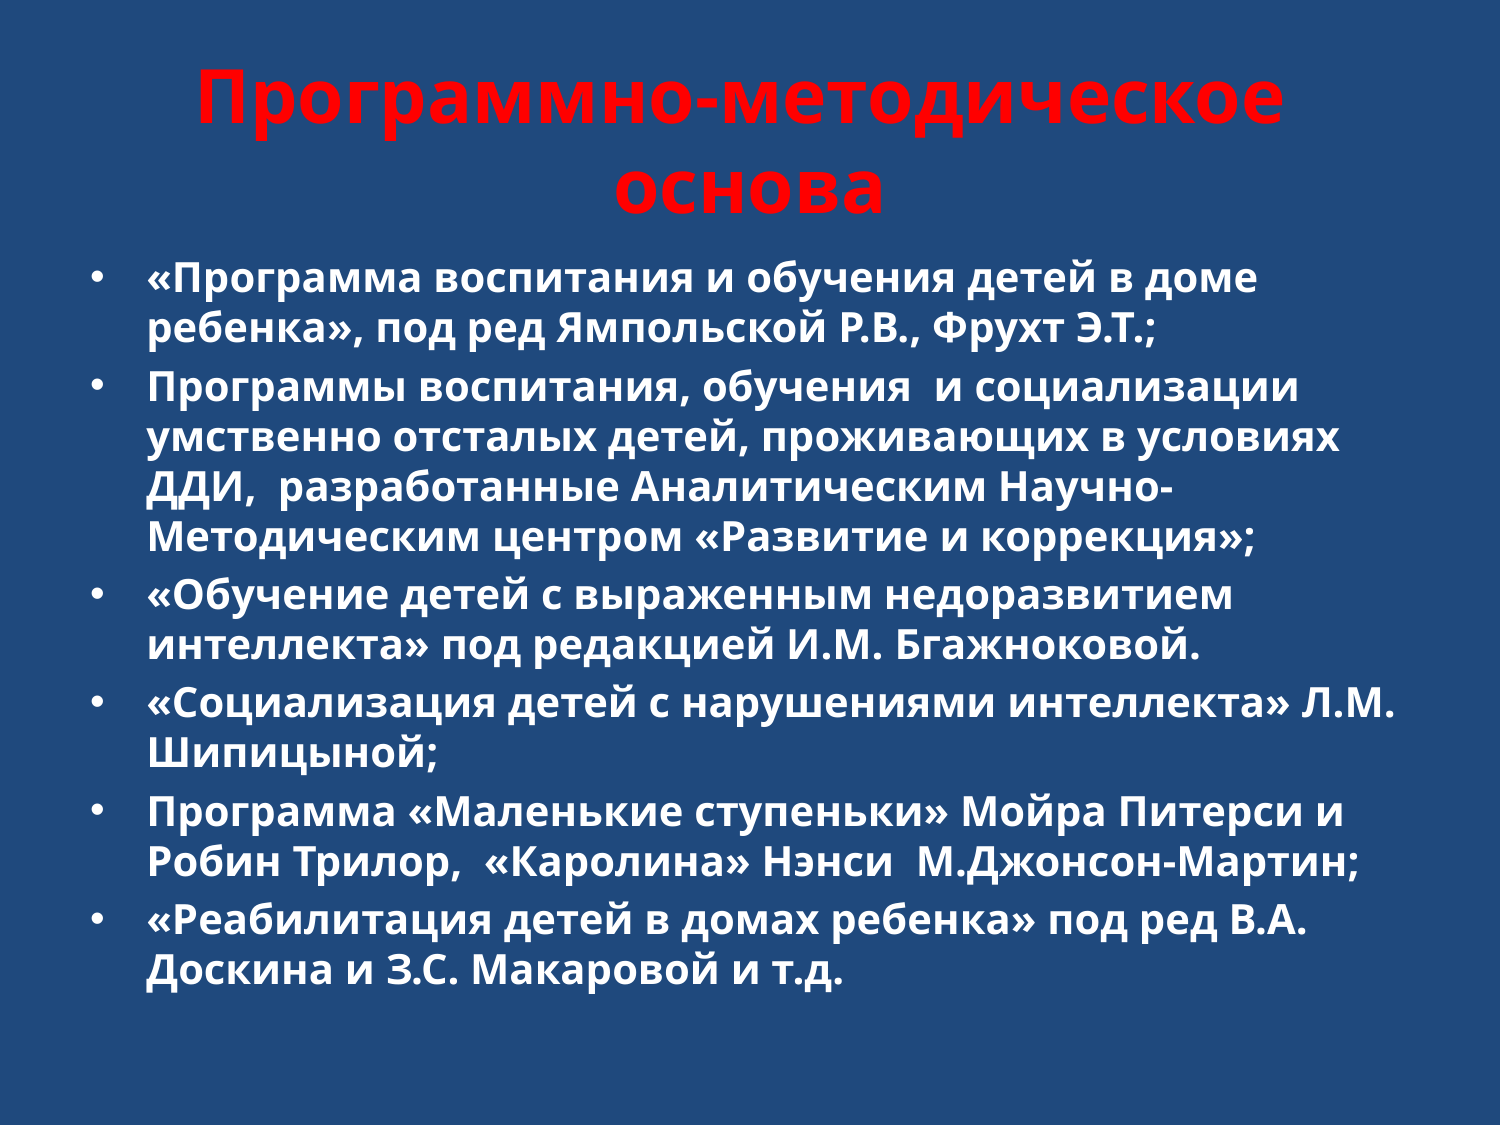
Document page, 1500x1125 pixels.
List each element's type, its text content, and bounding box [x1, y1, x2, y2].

title Программно-методическое основа [74, 44, 1426, 233]
list «Программа воспитания и обучения детей в доме ребенка», под ред Ямпольской Р.В., Фрухт Э.Т.; Программы воспитания, обучения и социализации умственно отсталых детей, проживающих в условиях ДДИ, разработанные Аналитическим Научно-Методическим центром «Развитие и коррекция»; «Обучение детей с выраженным недоразвитием интеллекта» под редакцией И.М. Бгажноковой. «Социализация детей с нарушениями интеллекта» Л.М. Шипицыной; Программа «Маленькие ступеньки» Мойра Питерси и Робин Трилор, «Каролина» Нэнси М.Джонсон-Мартин; «Реабилитация детей в домах ребенка» под ред В.А. Доскина и З.С. Макаровой и т.д. [74, 243, 1426, 1071]
